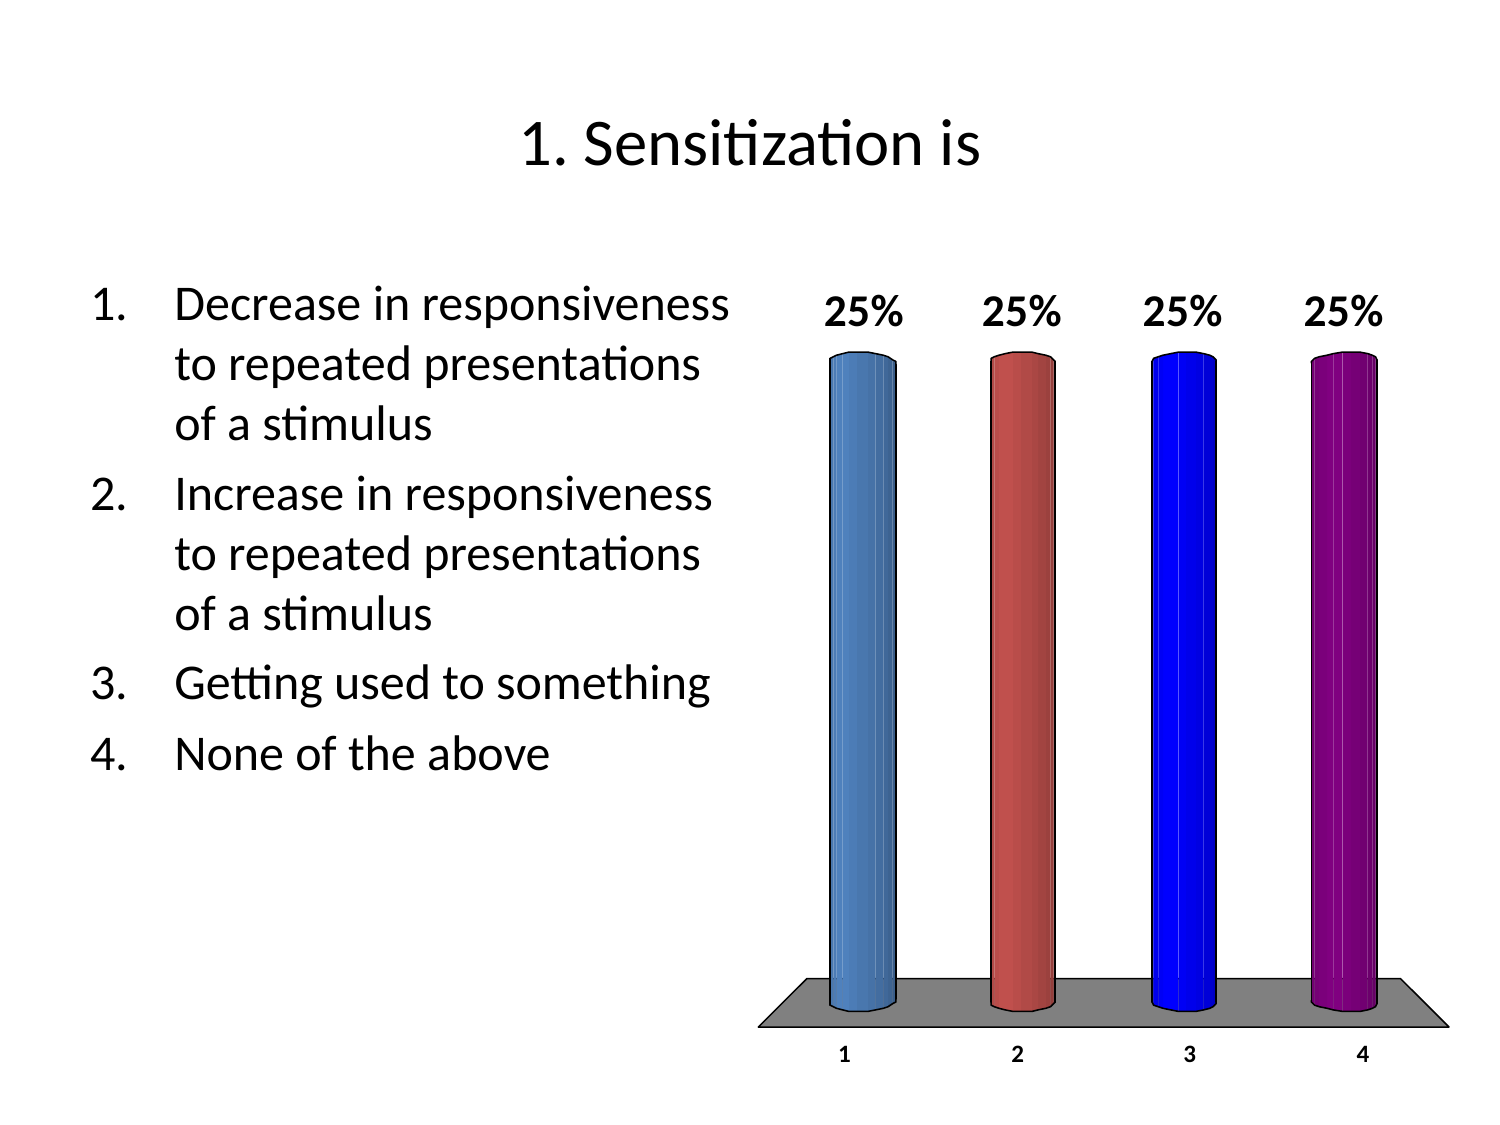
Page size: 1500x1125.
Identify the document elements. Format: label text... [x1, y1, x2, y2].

list Decrease in responsiveness to repeated presentations of a stimulus Increase in responsiveness to repeated presentations of a stimulus Getting used to something None of the above [75, 262, 750, 1005]
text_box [739, 270, 1490, 1115]
title 1. Sensitization is [75, 45, 1425, 233]
